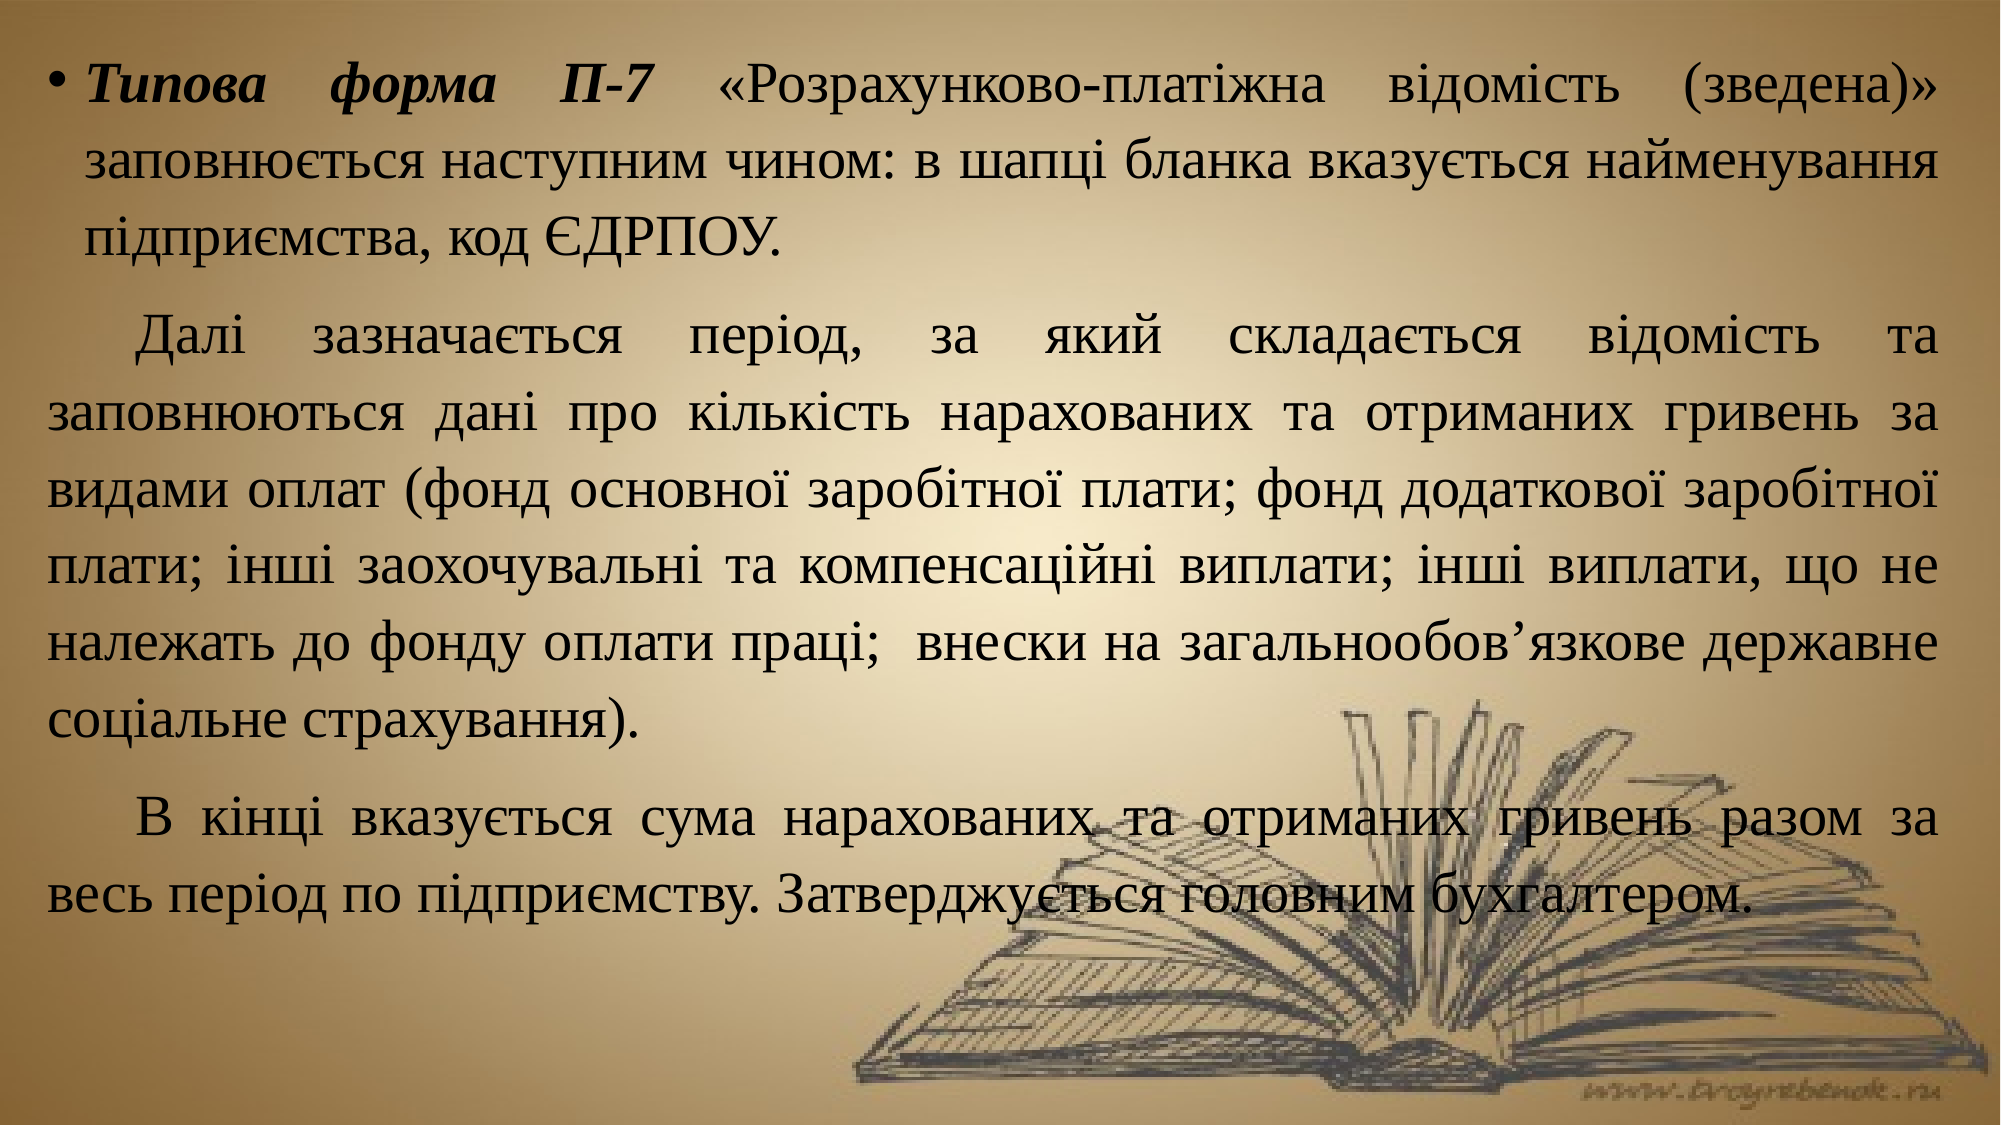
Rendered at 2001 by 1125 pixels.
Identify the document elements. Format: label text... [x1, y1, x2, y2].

list Типова форма П-7 «Розрахунково-платіжна відомість (зведена)» заповнюється наступним чином: в шапці бланка вказується найменування підприємства, код ЄДРПОУ. Далі зазначається період, за який складається відомість та заповнюються дані про кількість нарахованих та отриманих гривень за видами оплат (фонд основної заробітної плати; фонд додаткової заробітної плати; інші заохочувальні та компенсаційні виплати; інші виплати, що не належать до фонду оплати праці; внески на загальнообов’язкове державне соціальне страхування). В кінці вказується сума нарахованих та отриманих гривень разом за весь період по підприємству. Затверджується головним бухгалтером. [32, 29, 1956, 1061]
picture [0, 0, 2001, 1125]
